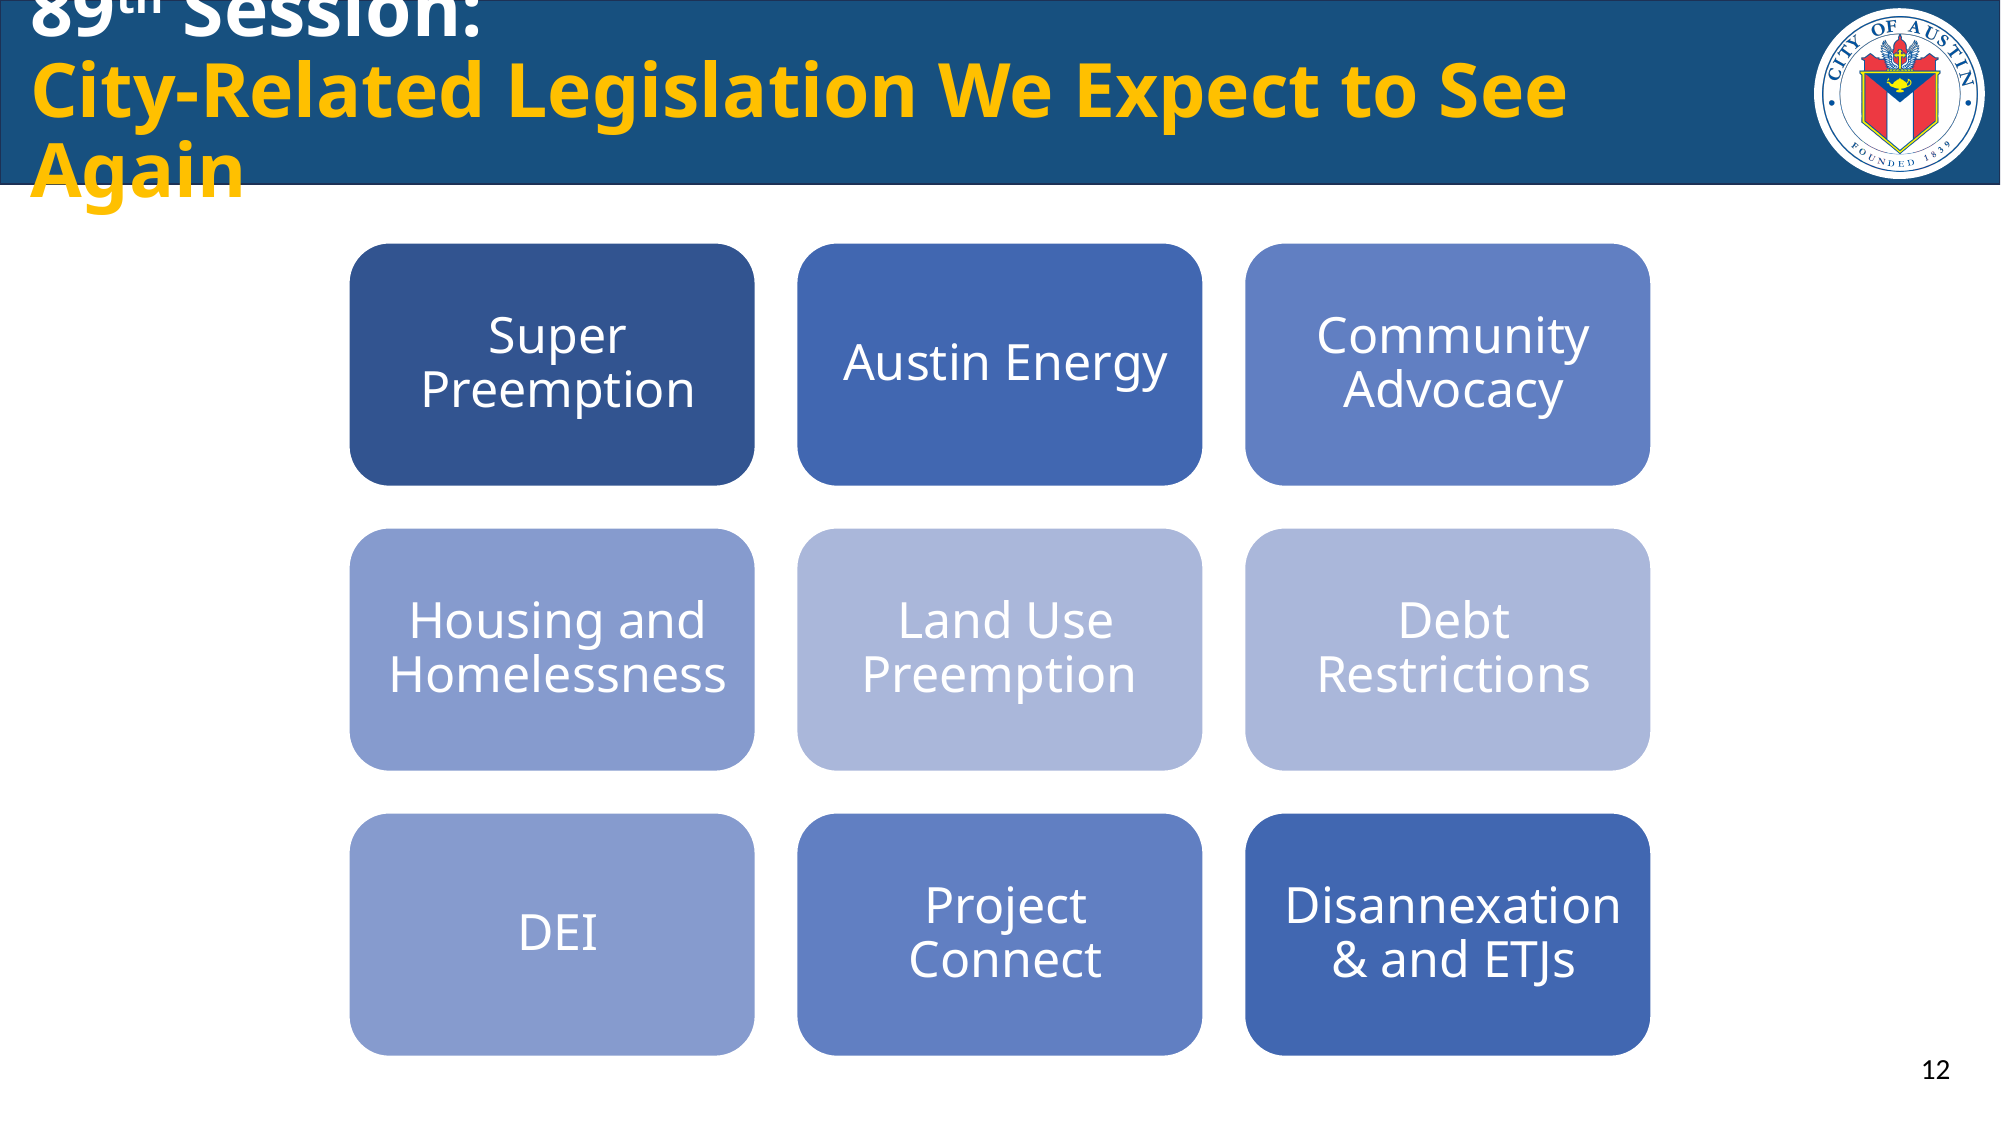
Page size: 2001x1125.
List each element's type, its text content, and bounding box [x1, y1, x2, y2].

slide_number 11 [1515, 1042, 1966, 1103]
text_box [289, 242, 1711, 1058]
picture [1822, 16, 1978, 172]
title 89th Session: City-Related Legislation We Expect to See Again [15, 8, 1741, 178]
